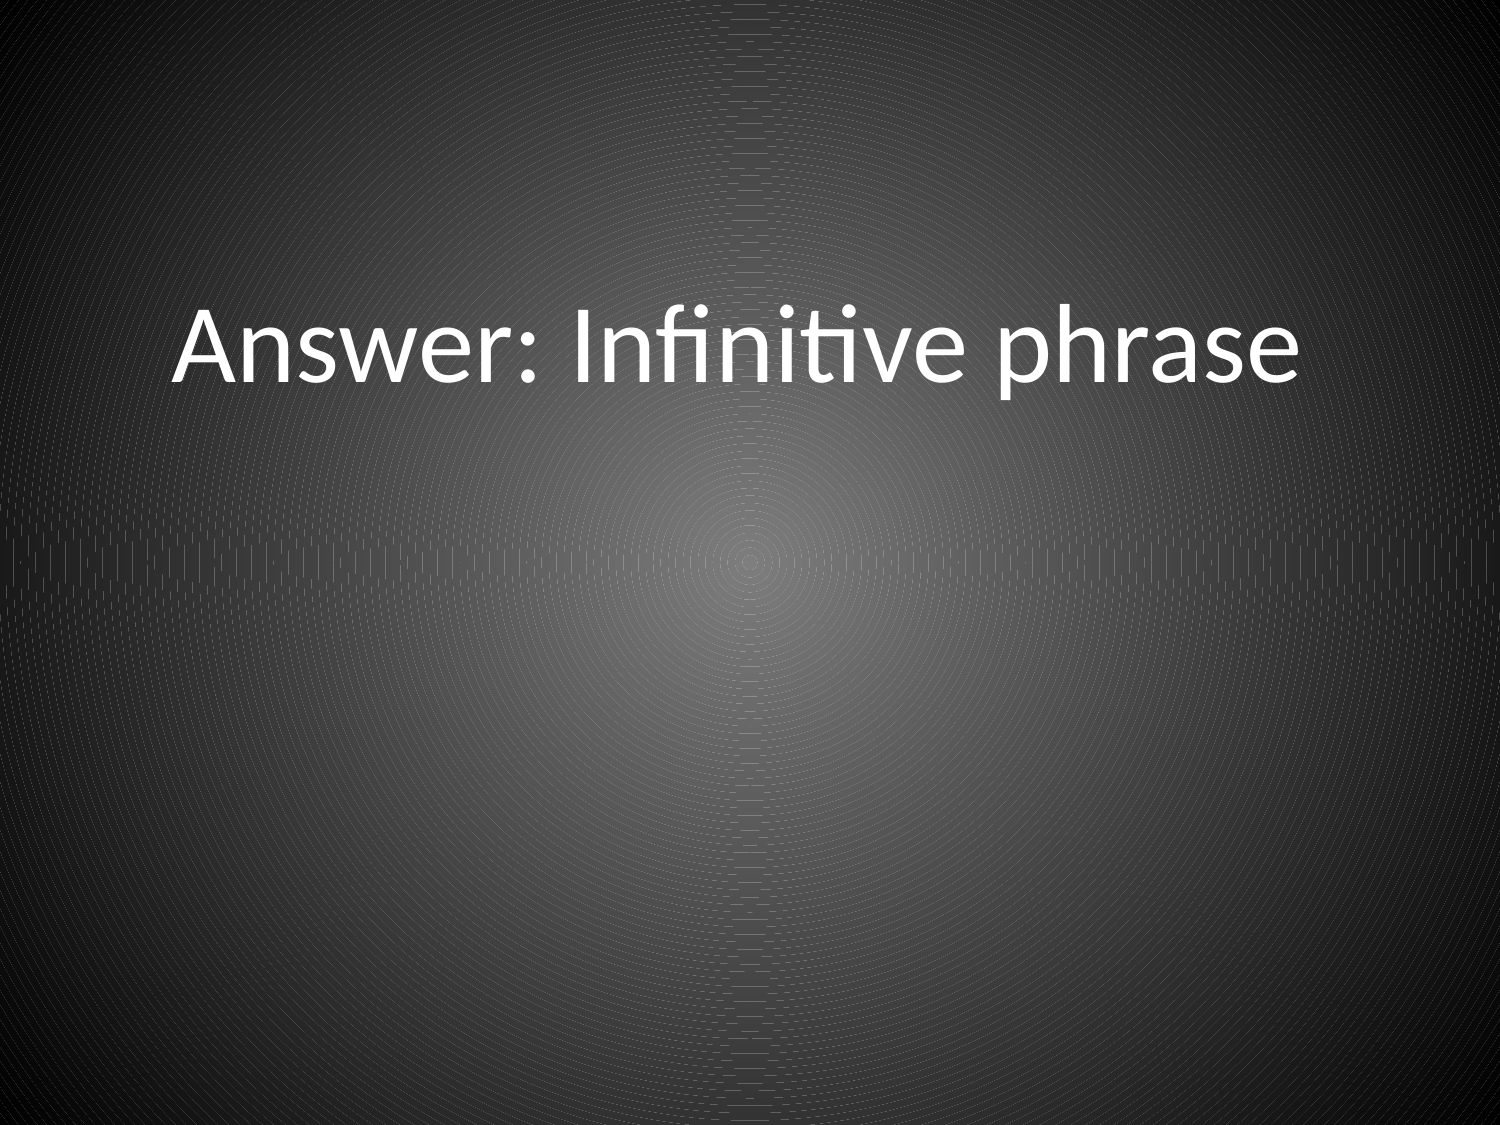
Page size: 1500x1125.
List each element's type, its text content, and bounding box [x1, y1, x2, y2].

list Answer: Infinitive phrase [75, 262, 1425, 1005]
